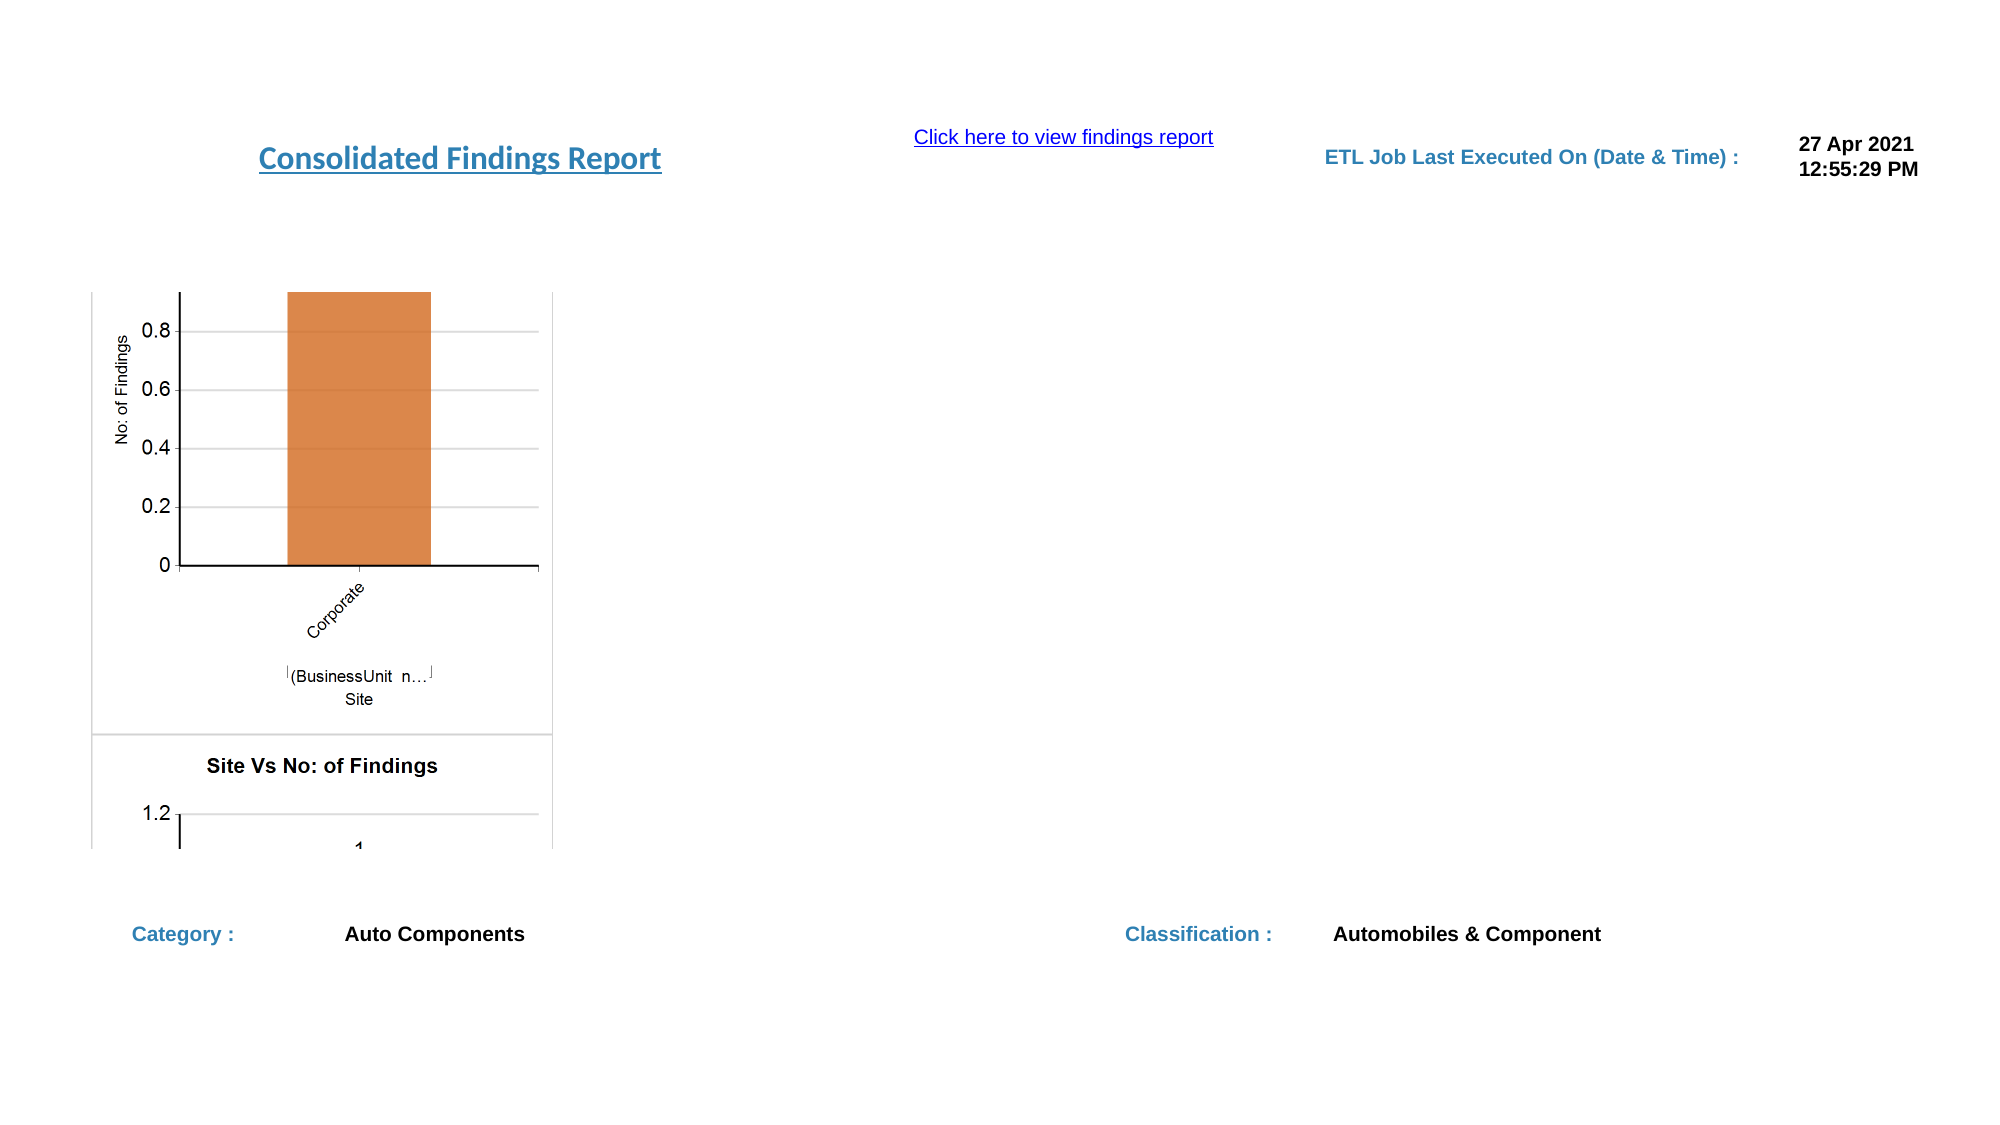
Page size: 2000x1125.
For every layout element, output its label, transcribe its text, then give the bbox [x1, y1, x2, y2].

text_box Consolidated Findings Report [91, 119, 831, 193]
text_box ETL Job Last Executed On (Date & Time) : [1273, 119, 1791, 193]
text_box 27 Apr 2021 12:55:29 PM [1792, 119, 1925, 193]
text_box Click here to view findings report [886, 119, 1241, 157]
picture [74, 858, 1926, 1008]
picture [91, 291, 553, 850]
